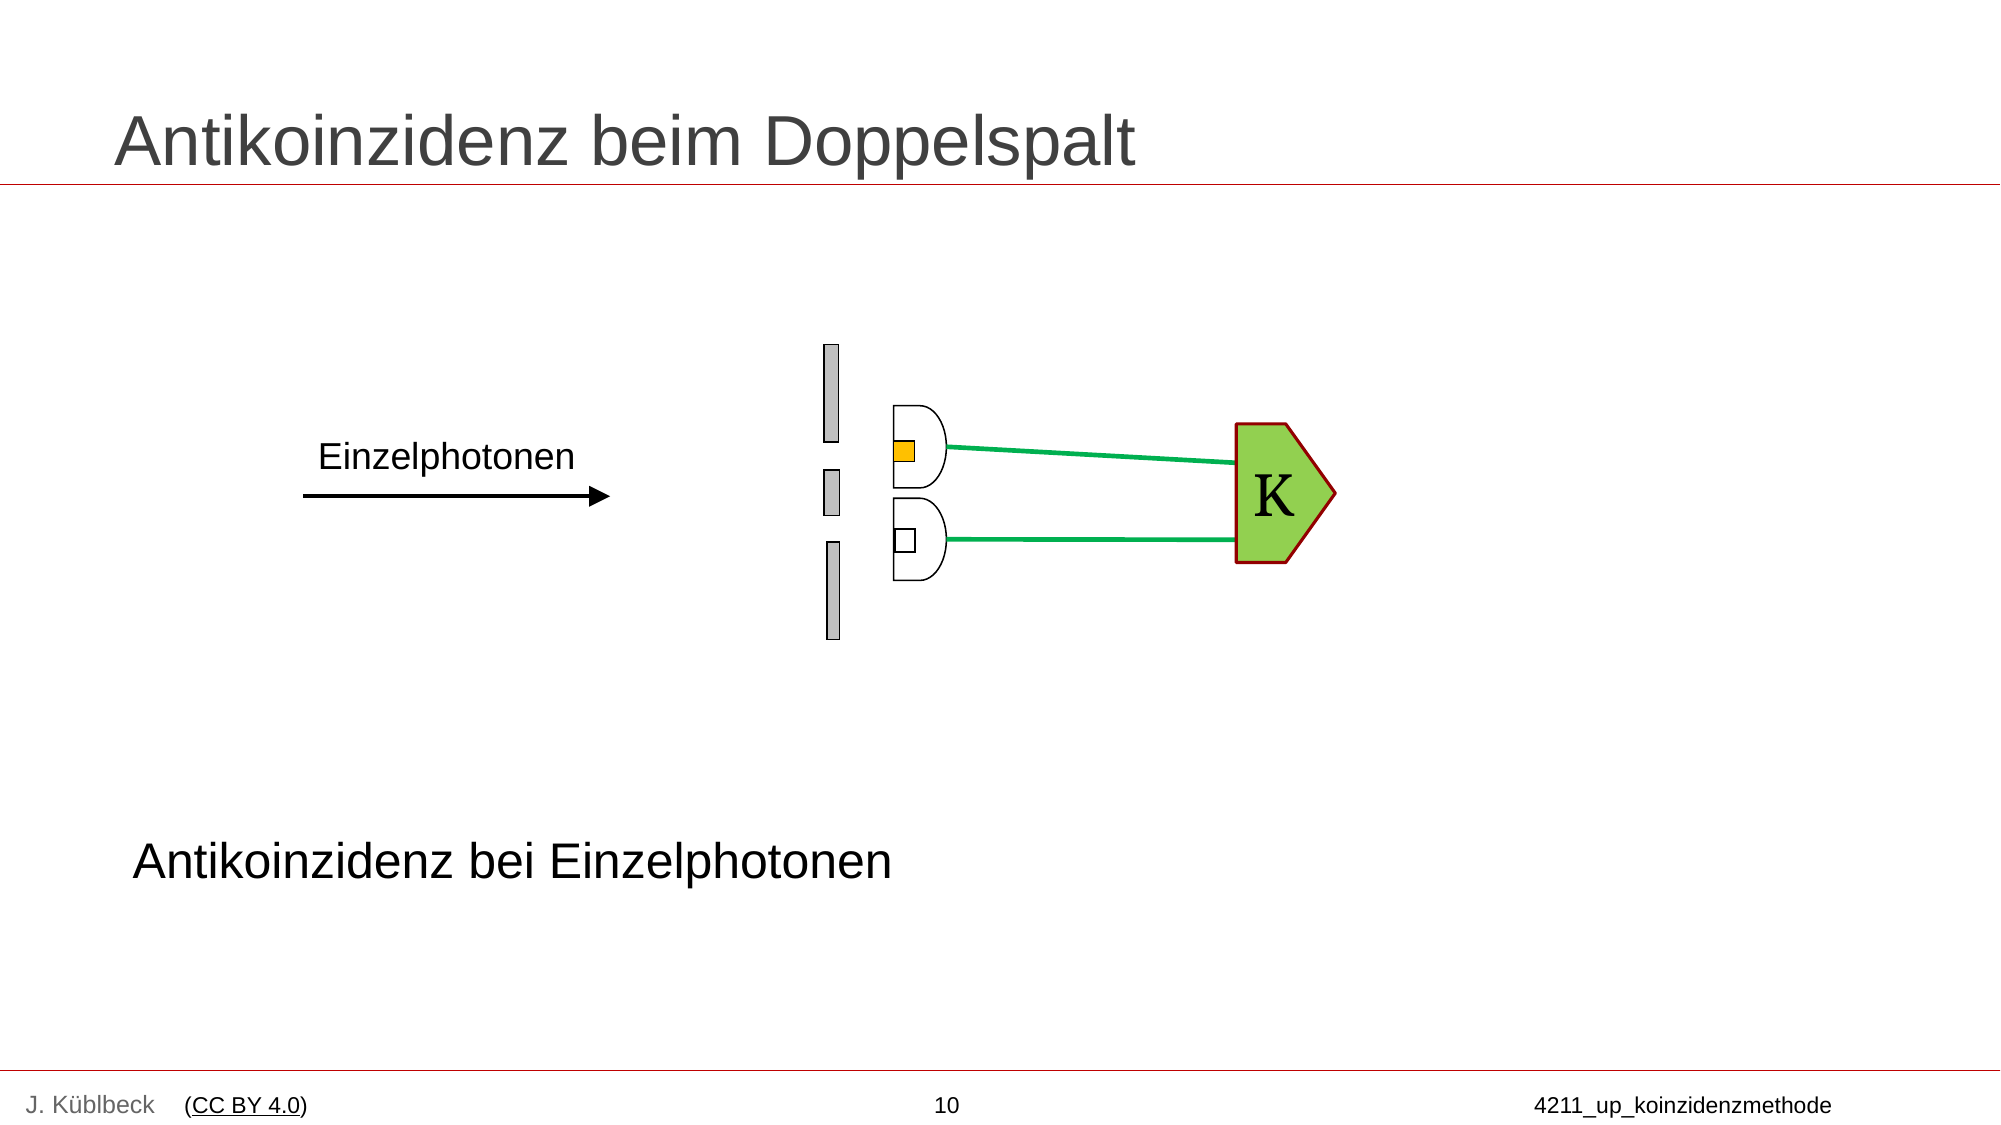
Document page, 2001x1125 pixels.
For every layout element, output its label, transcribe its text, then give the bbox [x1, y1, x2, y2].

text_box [823, 344, 947, 640]
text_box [946, 446, 1237, 463]
title Antikoinzidenz beim Doppelspalt [99, 90, 1900, 185]
text_box K [1234, 422, 1337, 565]
text_box Einzelphotonen [274, 424, 604, 529]
list Antikoinzidenz bei Einzelphotonen [99, 208, 1900, 1035]
